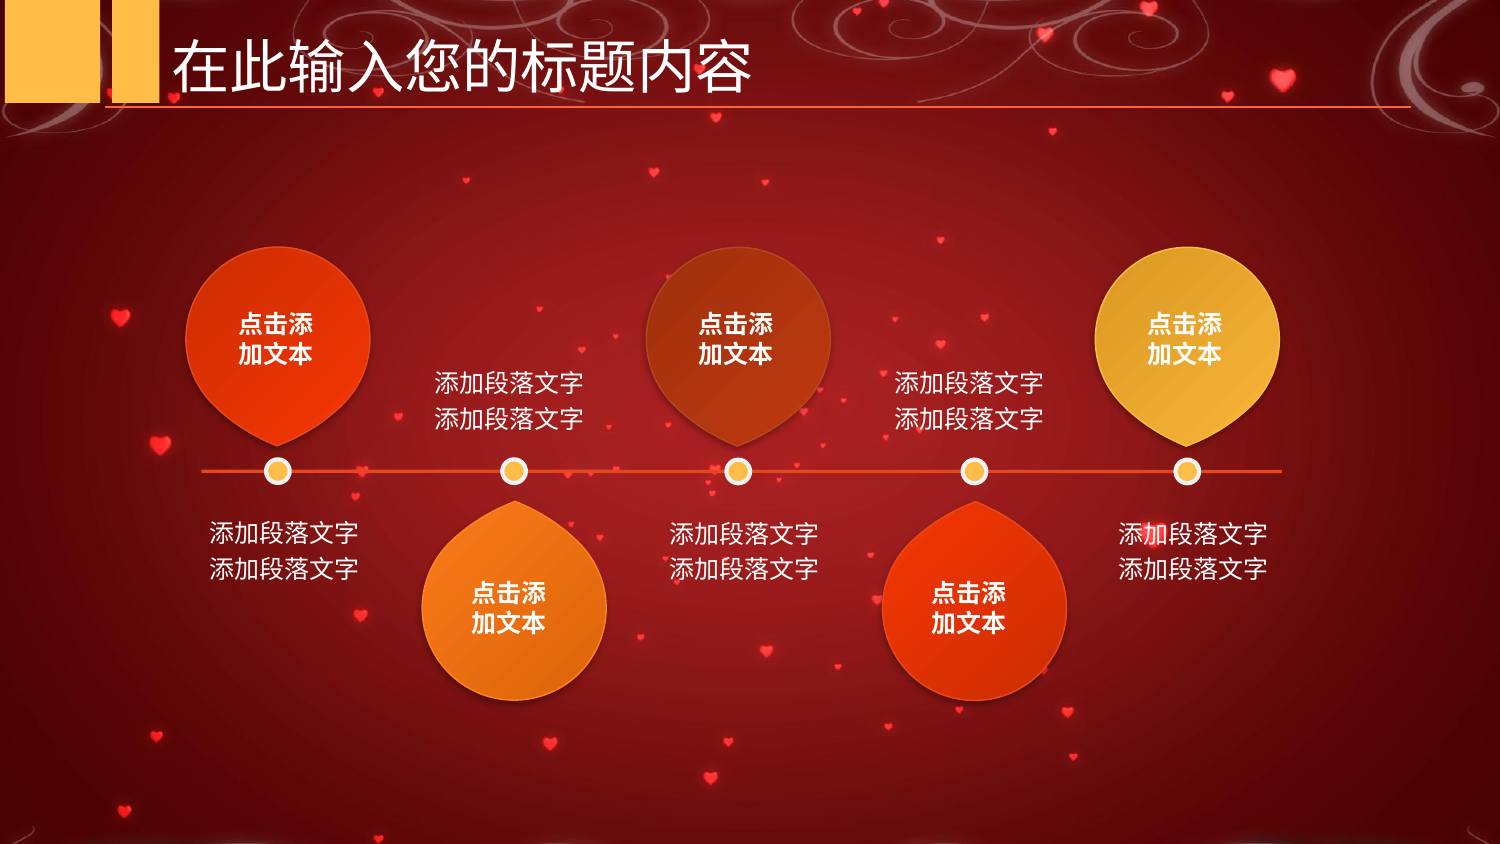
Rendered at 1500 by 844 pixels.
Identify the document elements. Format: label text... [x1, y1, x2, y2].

text_box 点击添加文本 [683, 301, 799, 377]
picture [0, 0, 1500, 844]
text_box 添加段落文字 添加段落文字 [419, 354, 610, 441]
text_box [645, 246, 832, 447]
text_box [264, 457, 292, 469]
text_box [724, 457, 752, 469]
text_box [500, 457, 528, 469]
text_box [881, 500, 1068, 702]
text_box 点击添加文本 [223, 301, 339, 376]
text_box 在此输入您的标题内容 [156, 22, 793, 108]
text_box [1175, 479, 1199, 486]
text_box [185, 246, 371, 447]
text_box [1094, 246, 1281, 447]
text_box 点击添加文本 [1132, 301, 1248, 377]
text_box 点击添加文本 [456, 570, 572, 645]
text_box [962, 479, 987, 486]
text_box [502, 479, 526, 486]
text_box [266, 479, 290, 486]
text_box 添加段落文字 添加段落文字 [194, 504, 385, 592]
text_box [960, 457, 989, 469]
text_box 添加段落文字 添加段落文字 [880, 354, 1071, 442]
text_box [421, 500, 607, 701]
text_box 点击添加文本 [917, 570, 1032, 646]
text_box 添加段落文字 添加段落文字 [1104, 504, 1294, 592]
text_box [726, 479, 750, 486]
text_box [1173, 457, 1201, 469]
text_box 添加段落文字 添加段落文字 [655, 504, 845, 592]
